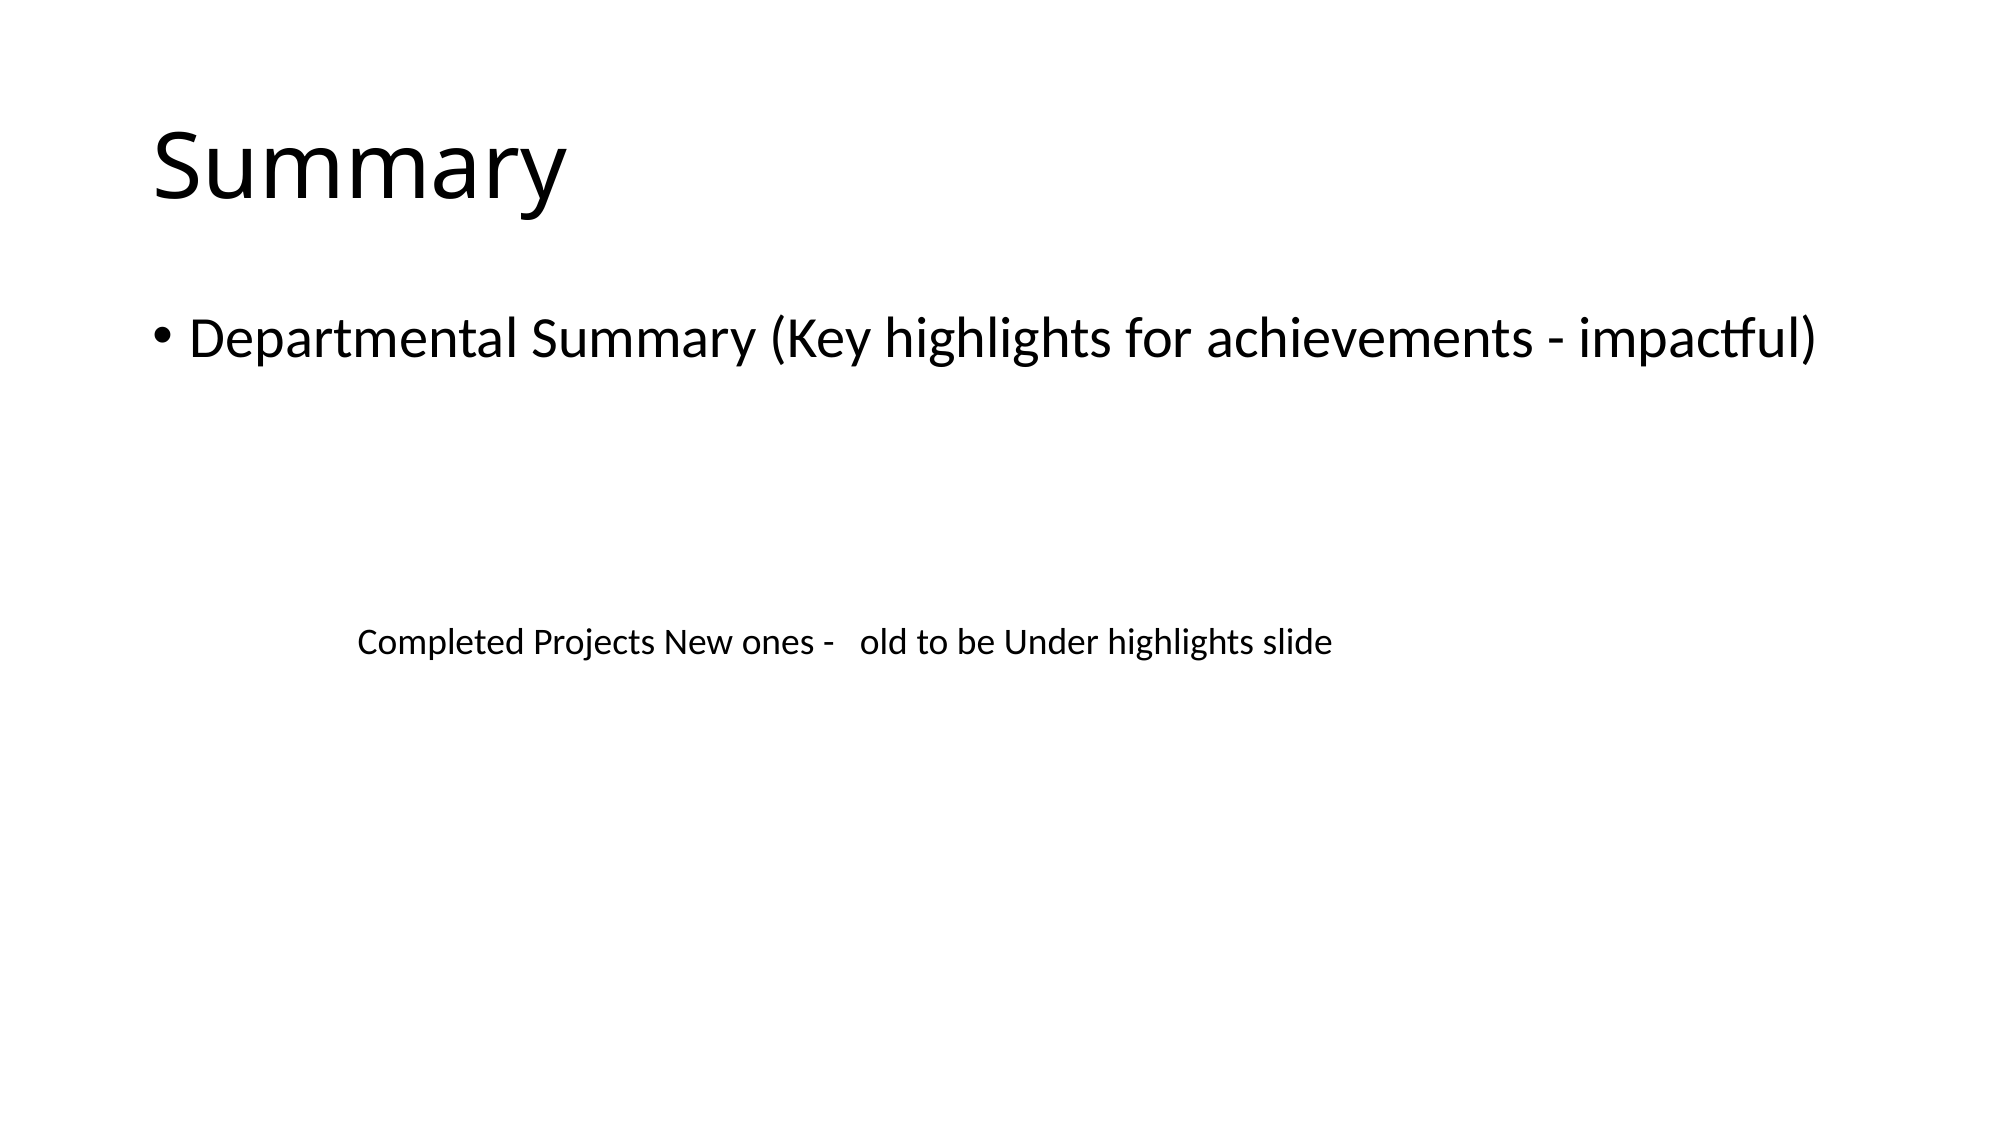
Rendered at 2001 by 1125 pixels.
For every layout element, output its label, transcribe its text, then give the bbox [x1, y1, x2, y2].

list Departmental Summary (Key highlights for achievements - impactful) [137, 299, 1863, 1014]
title Summary [137, 59, 1863, 278]
text_box Completed Projects New ones - old to be Under highlights slide [342, 609, 1353, 670]
